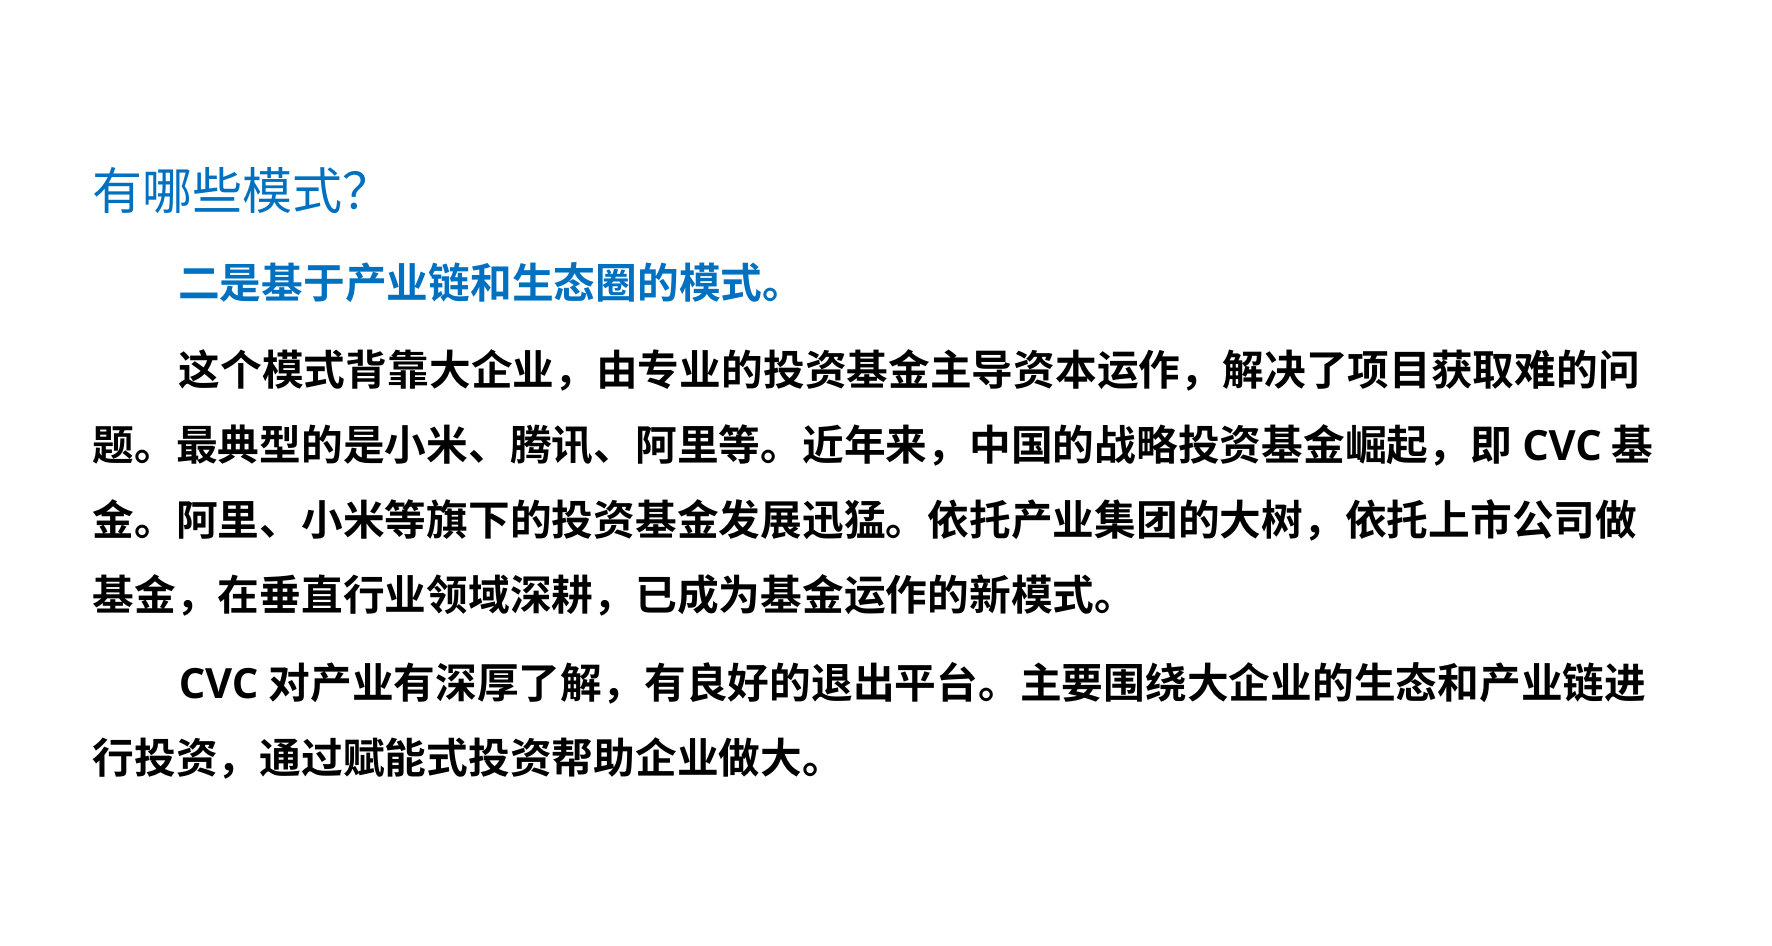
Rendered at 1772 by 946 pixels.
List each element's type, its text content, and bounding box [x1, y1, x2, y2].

text_box 有哪些模式？ 二是基于产业链和生态圈的模式。 这个模式背靠大企业，由专业的投资基金主导资本运作，解决了项目获取难的问题。最典型的是小米、腾讯、阿里等。近年来，中国的战略投资基金崛起，即CVC基金。阿里、小米等旗下的投资基金发展迅猛。依托产业集团的大树，依托上市公司做基金，在垂直行业领域深耕，已成为基金运作的新模式。 CVC对产业有深厚了解，有良好的退出平台。主要围绕大企业的生态和产业链进行投资，通过赋能式投资帮助企业做大。 [78, 121, 1675, 789]
